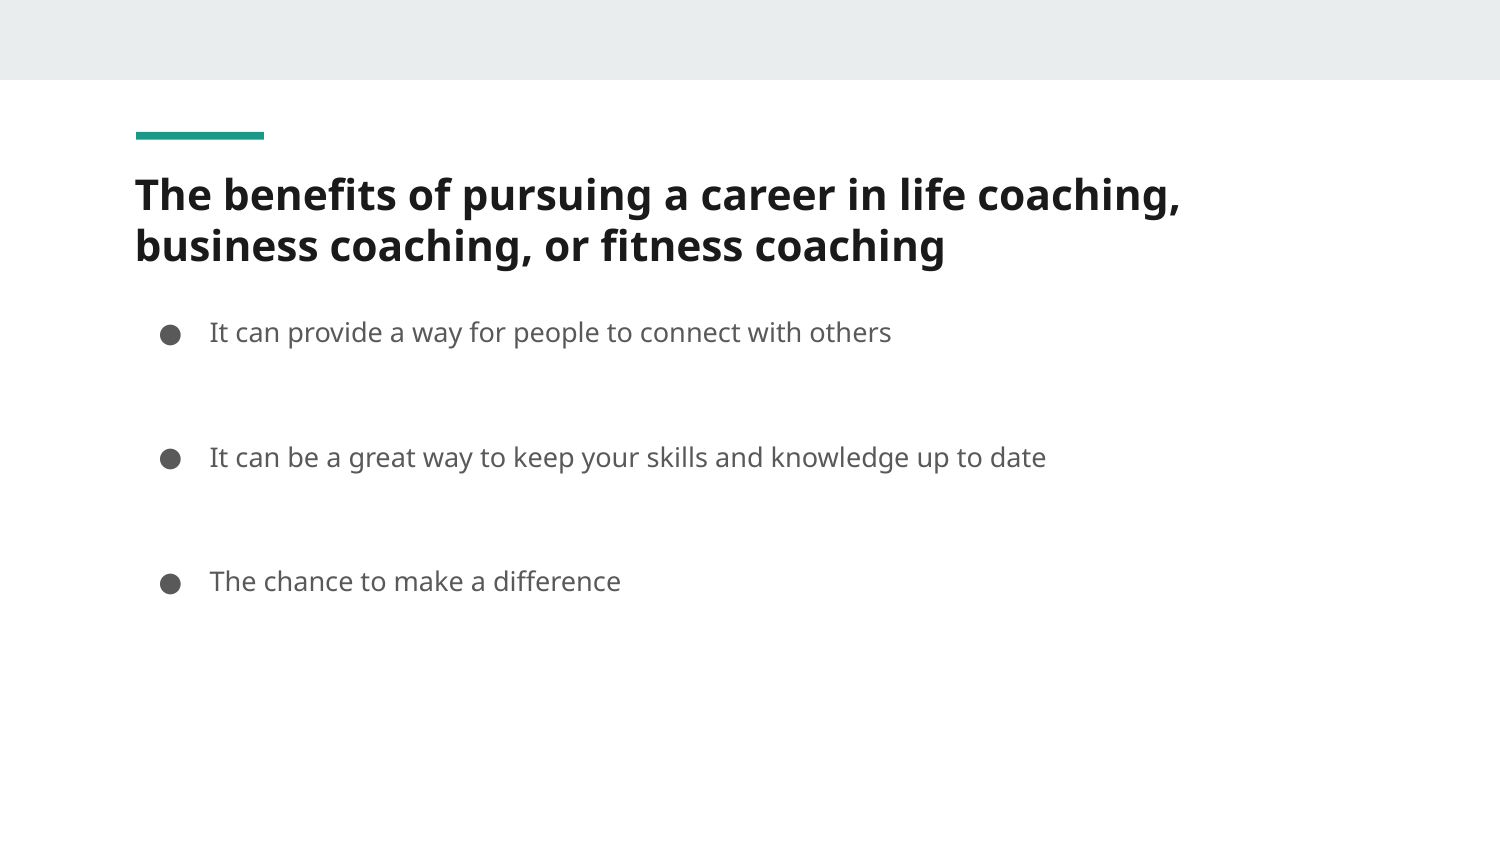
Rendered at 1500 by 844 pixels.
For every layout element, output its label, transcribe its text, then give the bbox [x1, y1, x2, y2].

list It can provide a way for people to connect with others It can be a great way to keep your skills and knowledge up to date The chance to make a difference [119, 295, 1381, 780]
title The benefits of pursuing a career in life coaching, business coaching, or fitness coaching [119, 152, 1381, 241]
